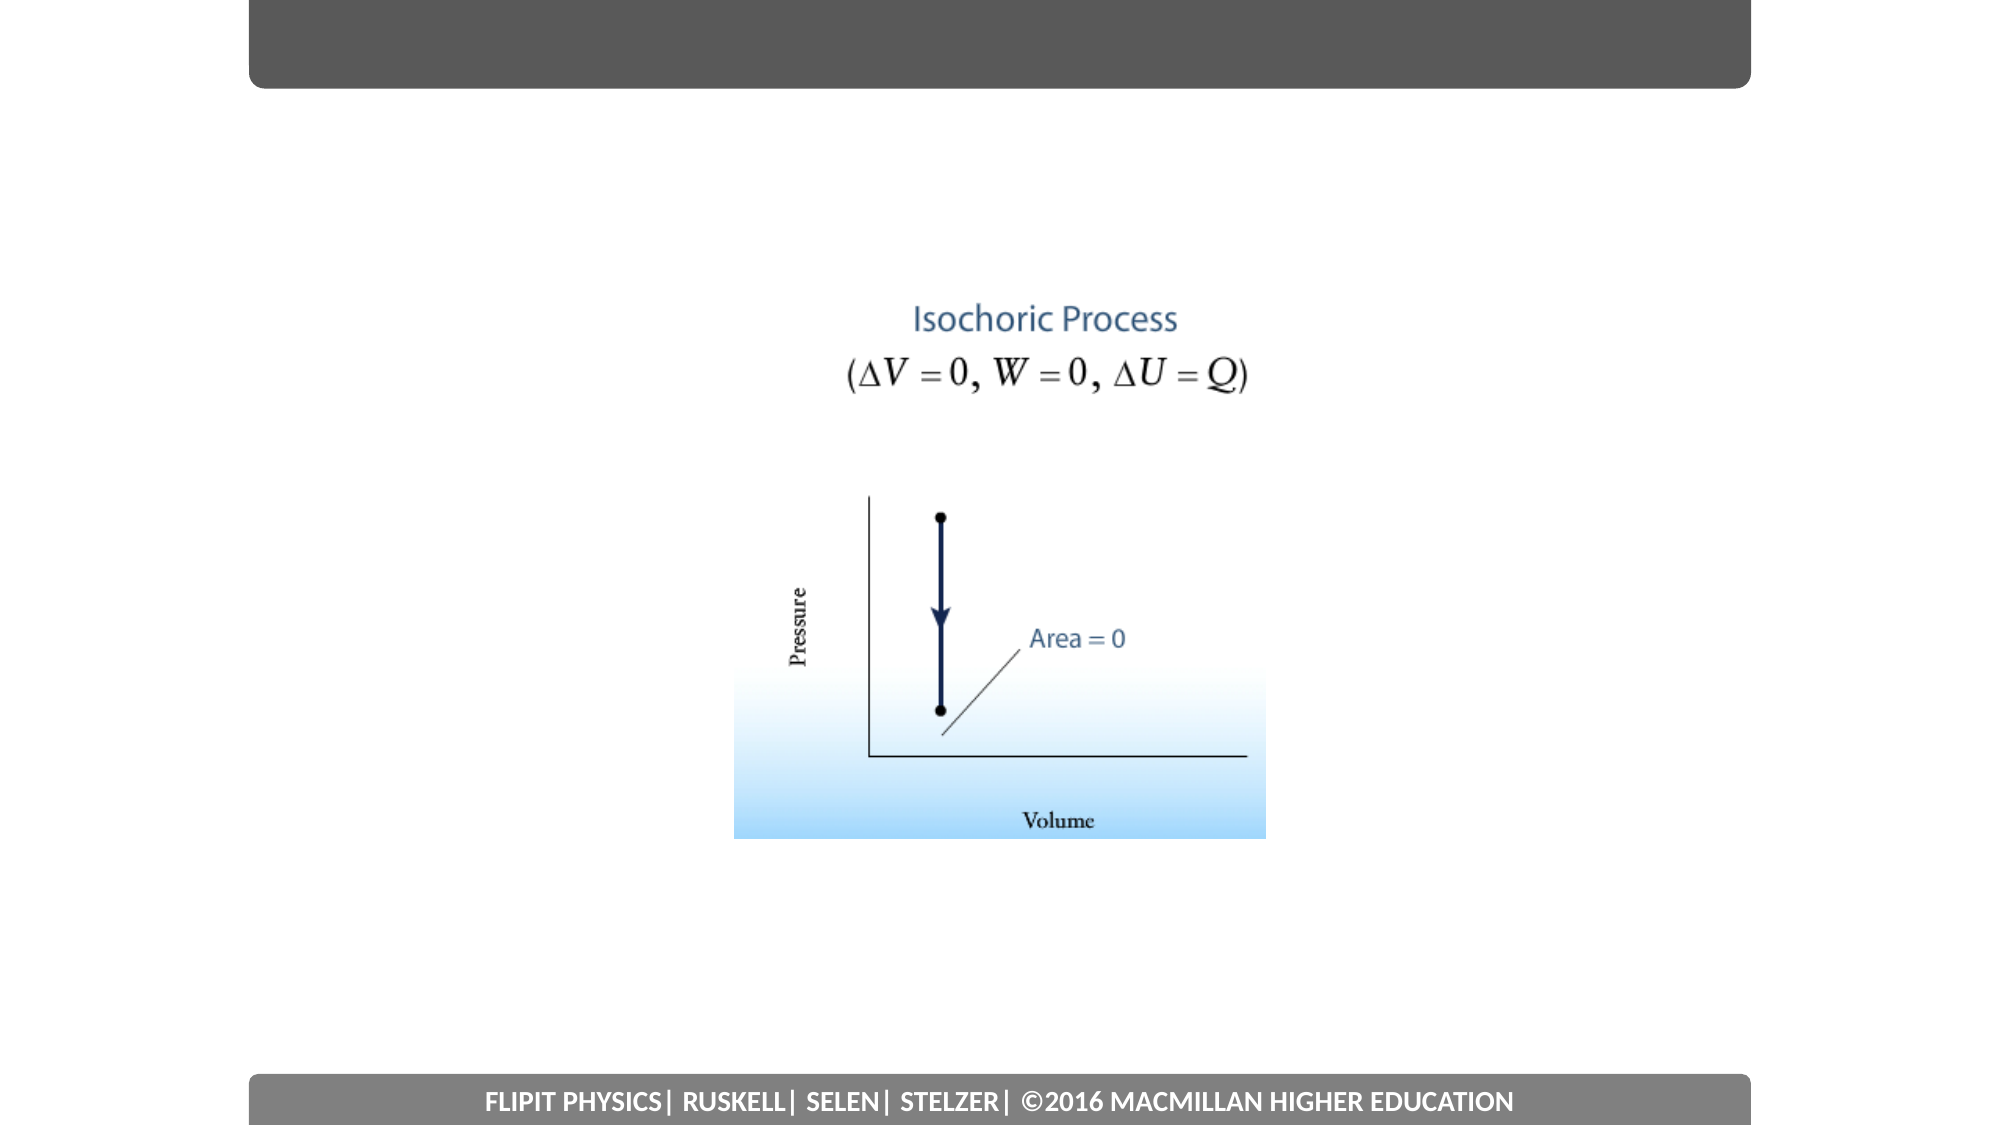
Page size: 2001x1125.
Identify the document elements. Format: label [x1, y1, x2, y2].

text_box [249, 1074, 1750, 1125]
picture [734, 286, 1266, 839]
text_box [248, 0, 1752, 89]
